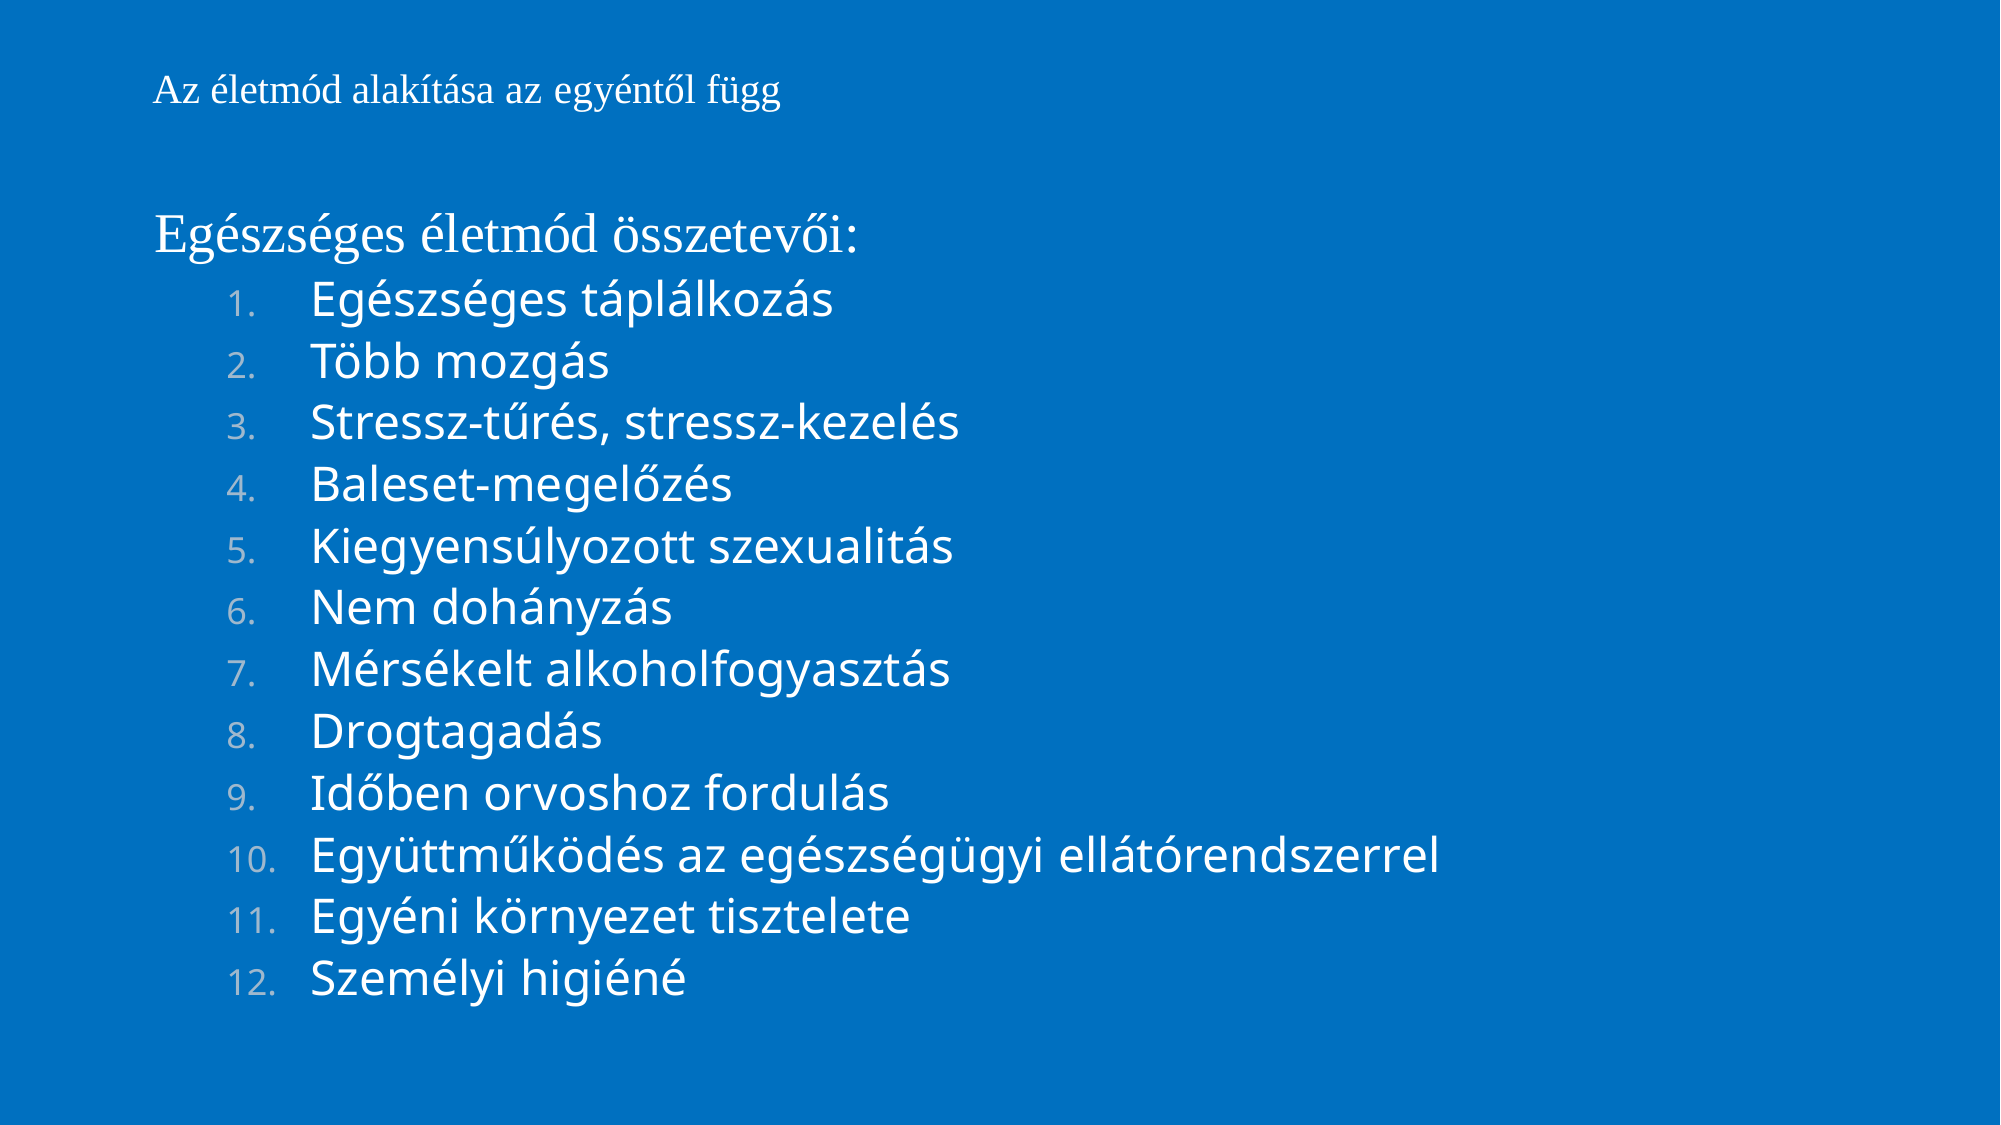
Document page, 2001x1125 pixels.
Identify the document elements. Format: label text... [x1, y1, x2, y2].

title Az életmód alakítása az egyéntől függ [137, 59, 1863, 171]
list Egészséges életmód összetevői: Egészséges táplálkozás Több mozgás Stressz-tűrés, stressz-kezelés Baleset-megelőzés Kiegyensúlyozott szexualitás Nem dohányzás Mérsékelt alkoholfogyasztás Drogtagadás Időben orvoshoz fordulás Együttműködés az egészségügyi ellátórendszerrel Egyéni környezet tisztelete Személyi higiéné [137, 189, 1863, 1014]
